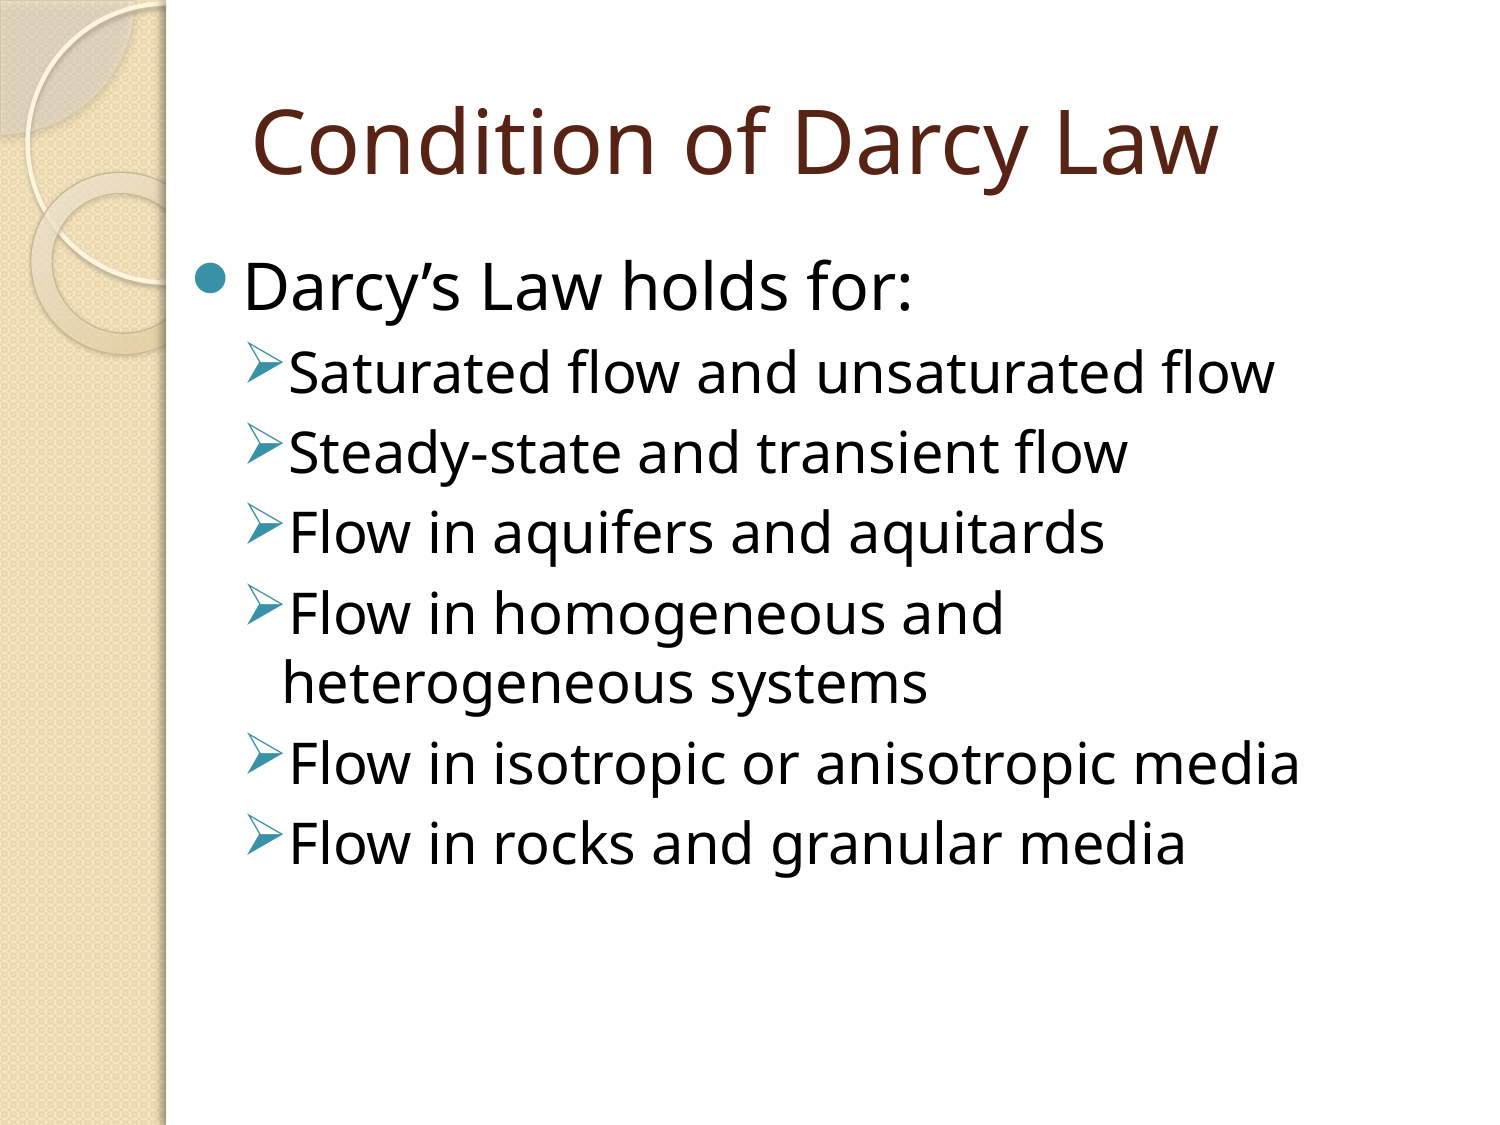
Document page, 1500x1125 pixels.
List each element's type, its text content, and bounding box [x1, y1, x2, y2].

title Condition of Darcy Law [235, 45, 1466, 233]
list Darcy’s Law holds for: Saturated flow and unsaturated flow Steady-state and transient flow Flow in aquifers and aquitards Flow in homogeneous and heterogeneous systems Flow in isotropic or anisotropic media Flow in rocks and granular media [162, 237, 1466, 1025]
